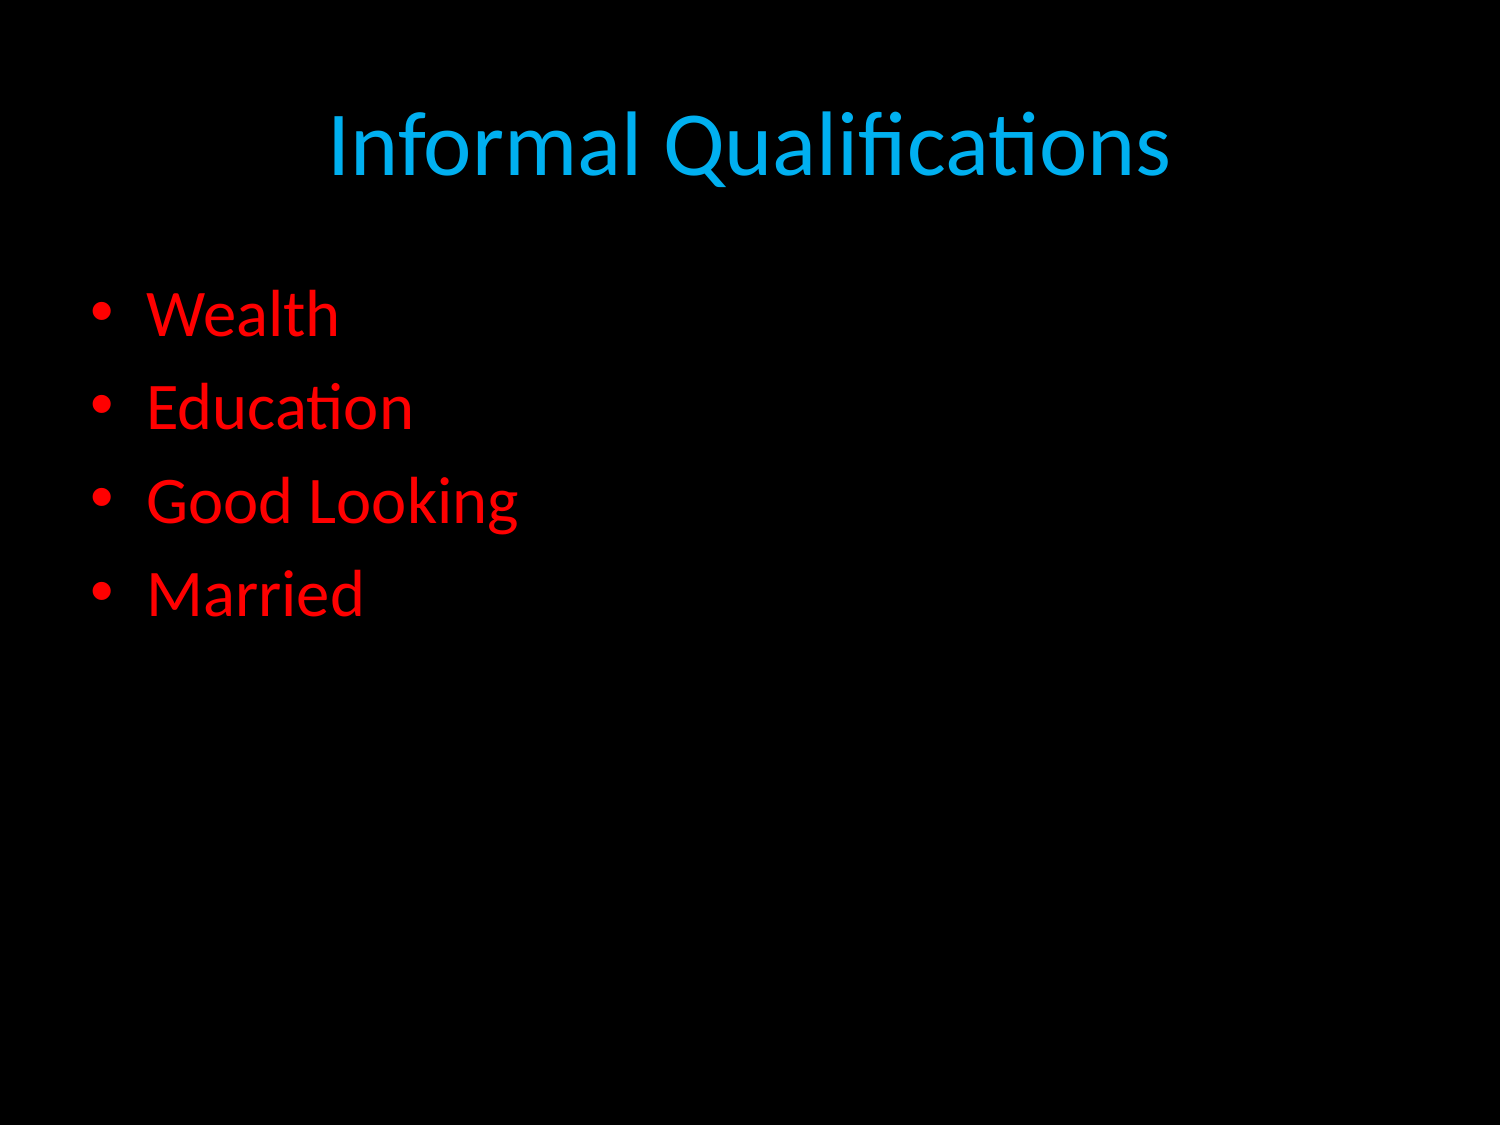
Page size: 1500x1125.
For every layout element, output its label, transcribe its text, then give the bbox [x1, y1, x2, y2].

list Wealth Education Good Looking Married [75, 262, 1425, 1005]
title Informal Qualifications [75, 45, 1425, 233]
